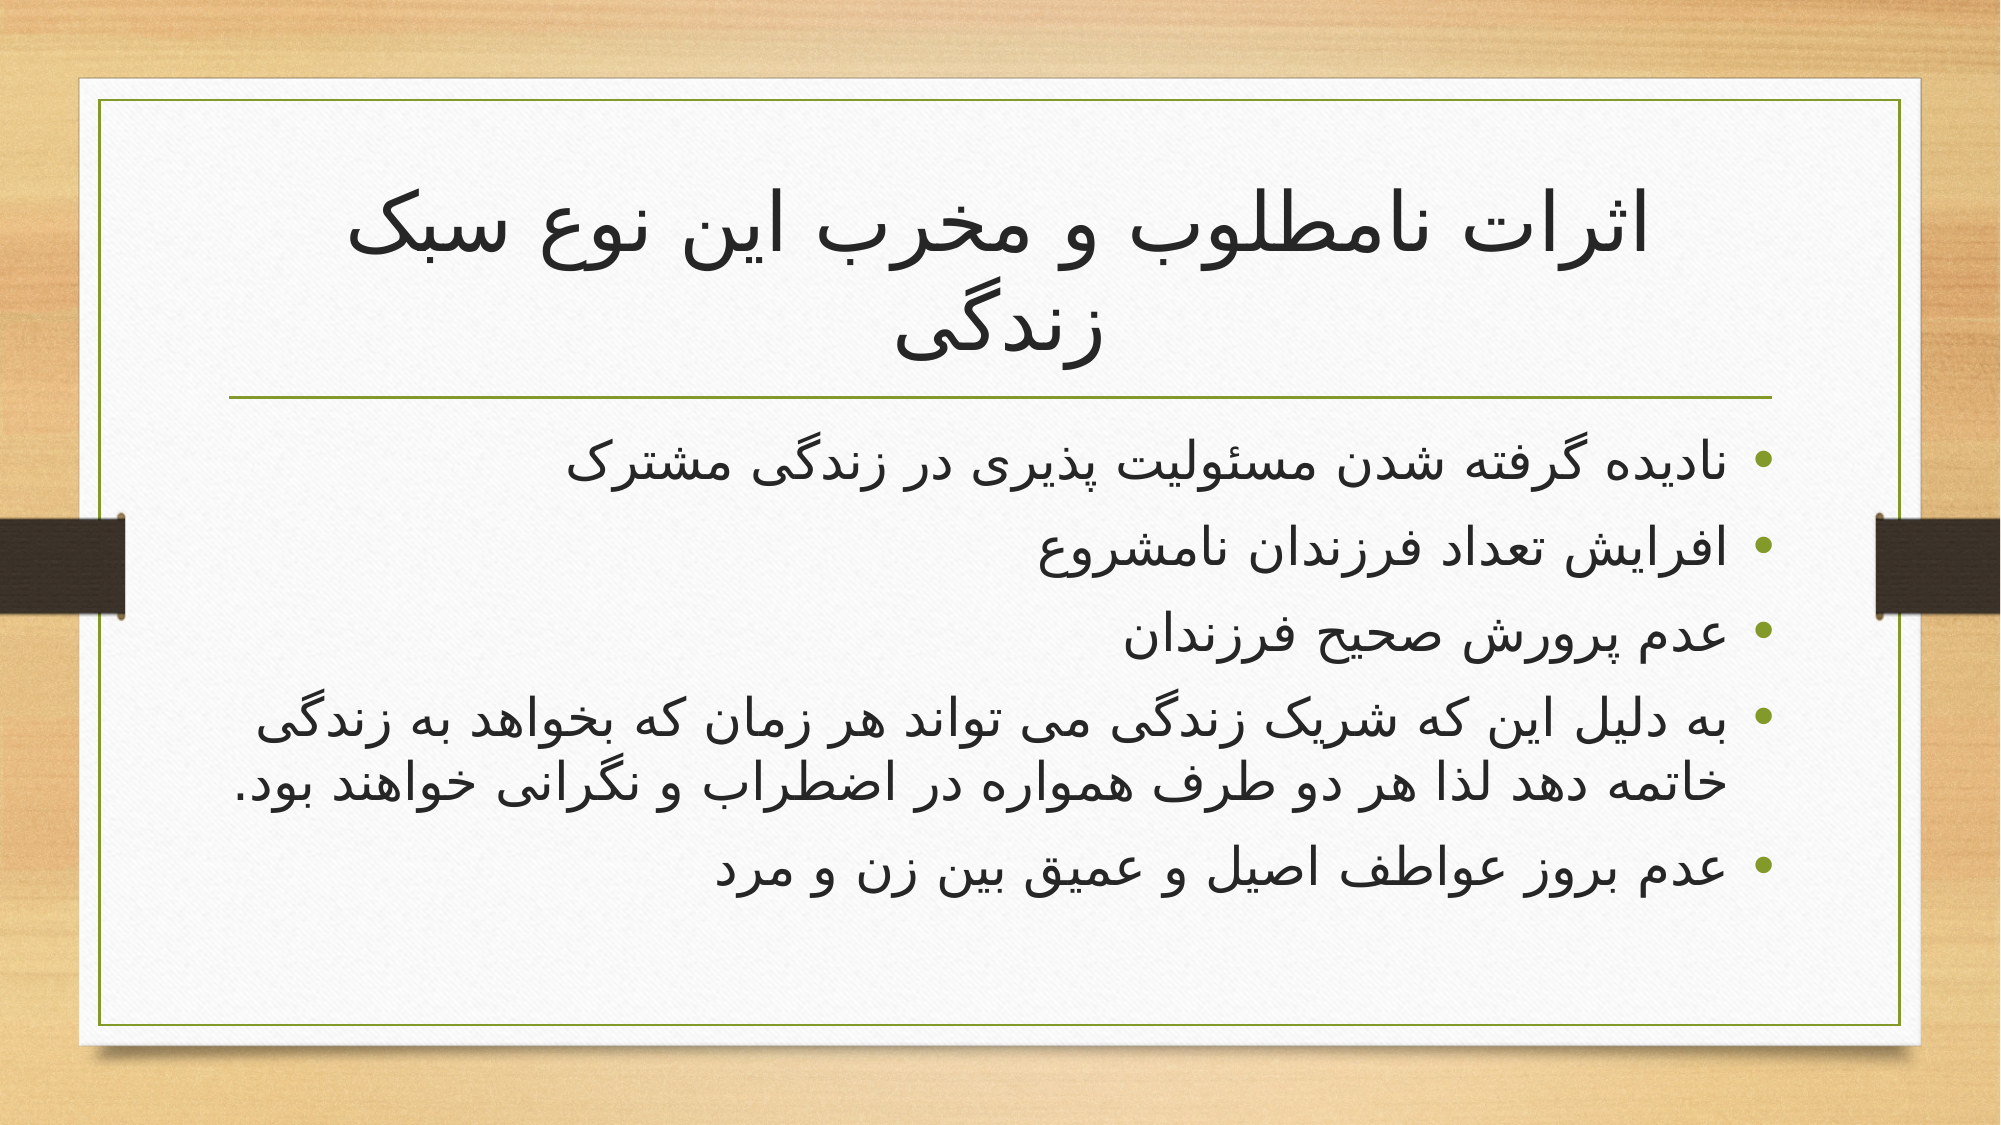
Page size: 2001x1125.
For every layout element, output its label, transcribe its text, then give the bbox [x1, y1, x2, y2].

list نادیده گرفته شدن مسئولیت پذیری در زندگی مشترک افرایش تعداد فرزندان نامشروع عدم پرورش صحیح فرزندان به دلیل این که شریک زندگی می تواند هر زمان که بخواهد به زندگی خاتمه دهد لذا هر دو طرف همواره در اضطراب و نگرانی خواهند بود. عدم بروز عواطف اصیل و عمیق بین زن و مرد [212, 419, 1788, 964]
picture [0, 0, 2001, 1125]
title اثرات نامطلوب و مخرب این نوع سبک زندگی [212, 161, 1788, 375]
